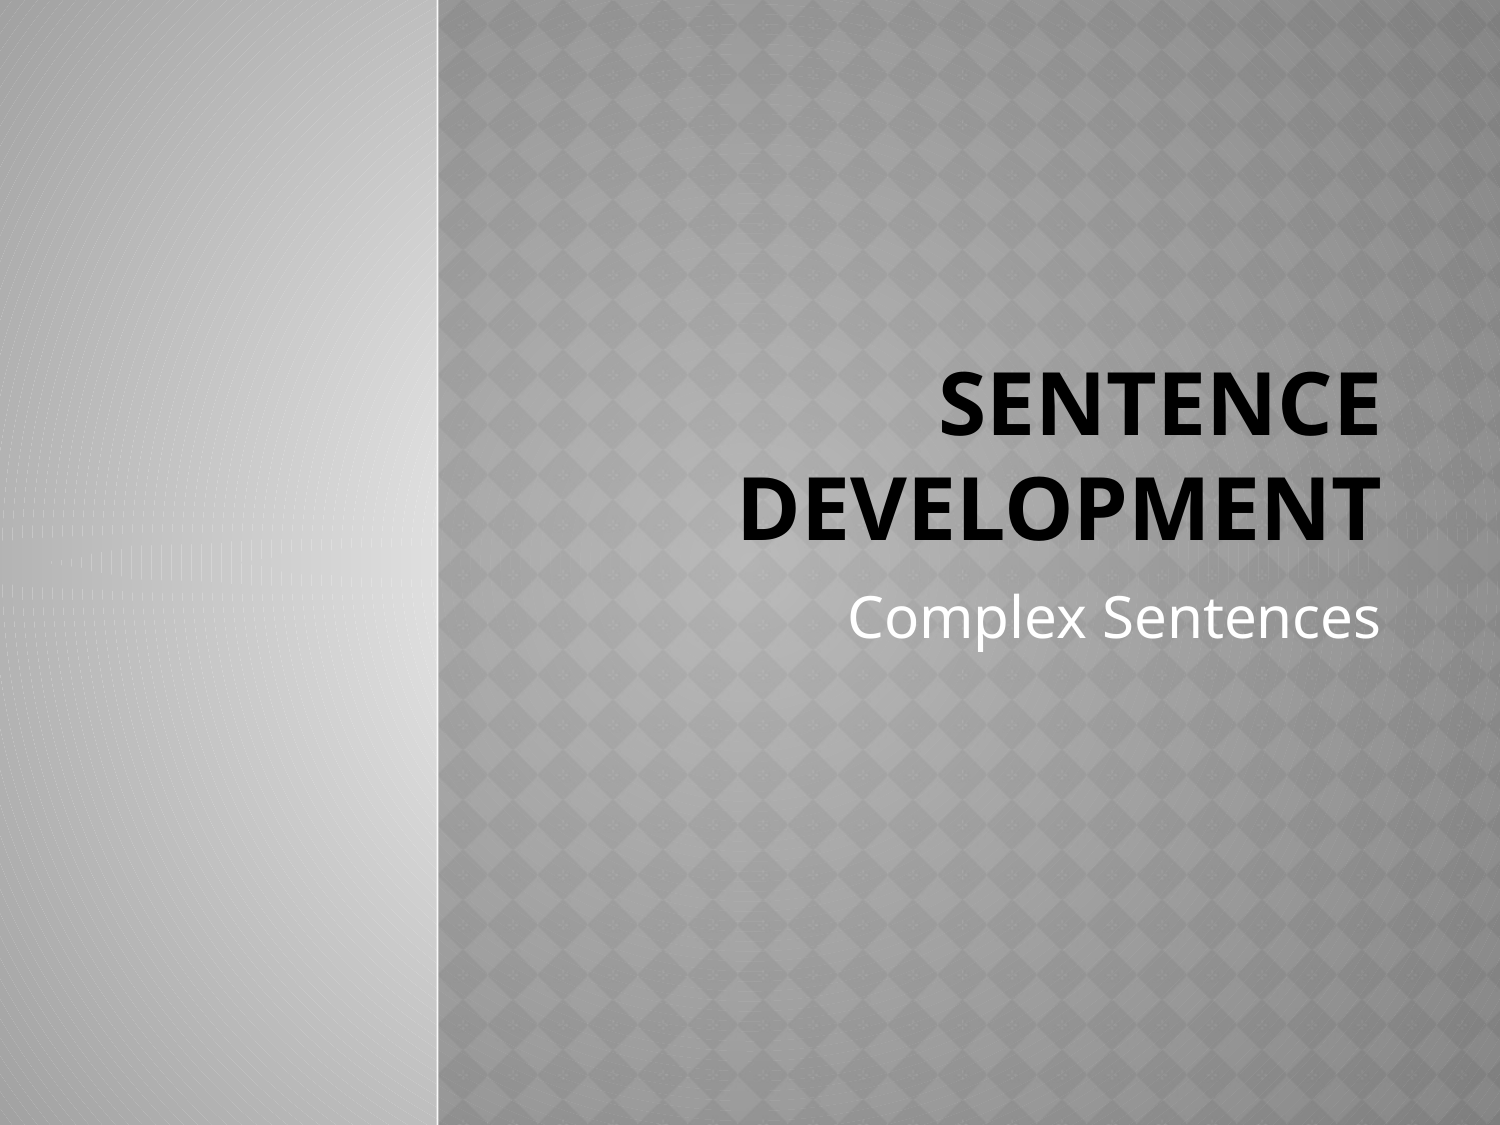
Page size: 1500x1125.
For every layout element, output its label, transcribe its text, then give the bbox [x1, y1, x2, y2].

title Sentence Development [552, 87, 1390, 558]
subtitle Complex Sentences [550, 580, 1390, 762]
